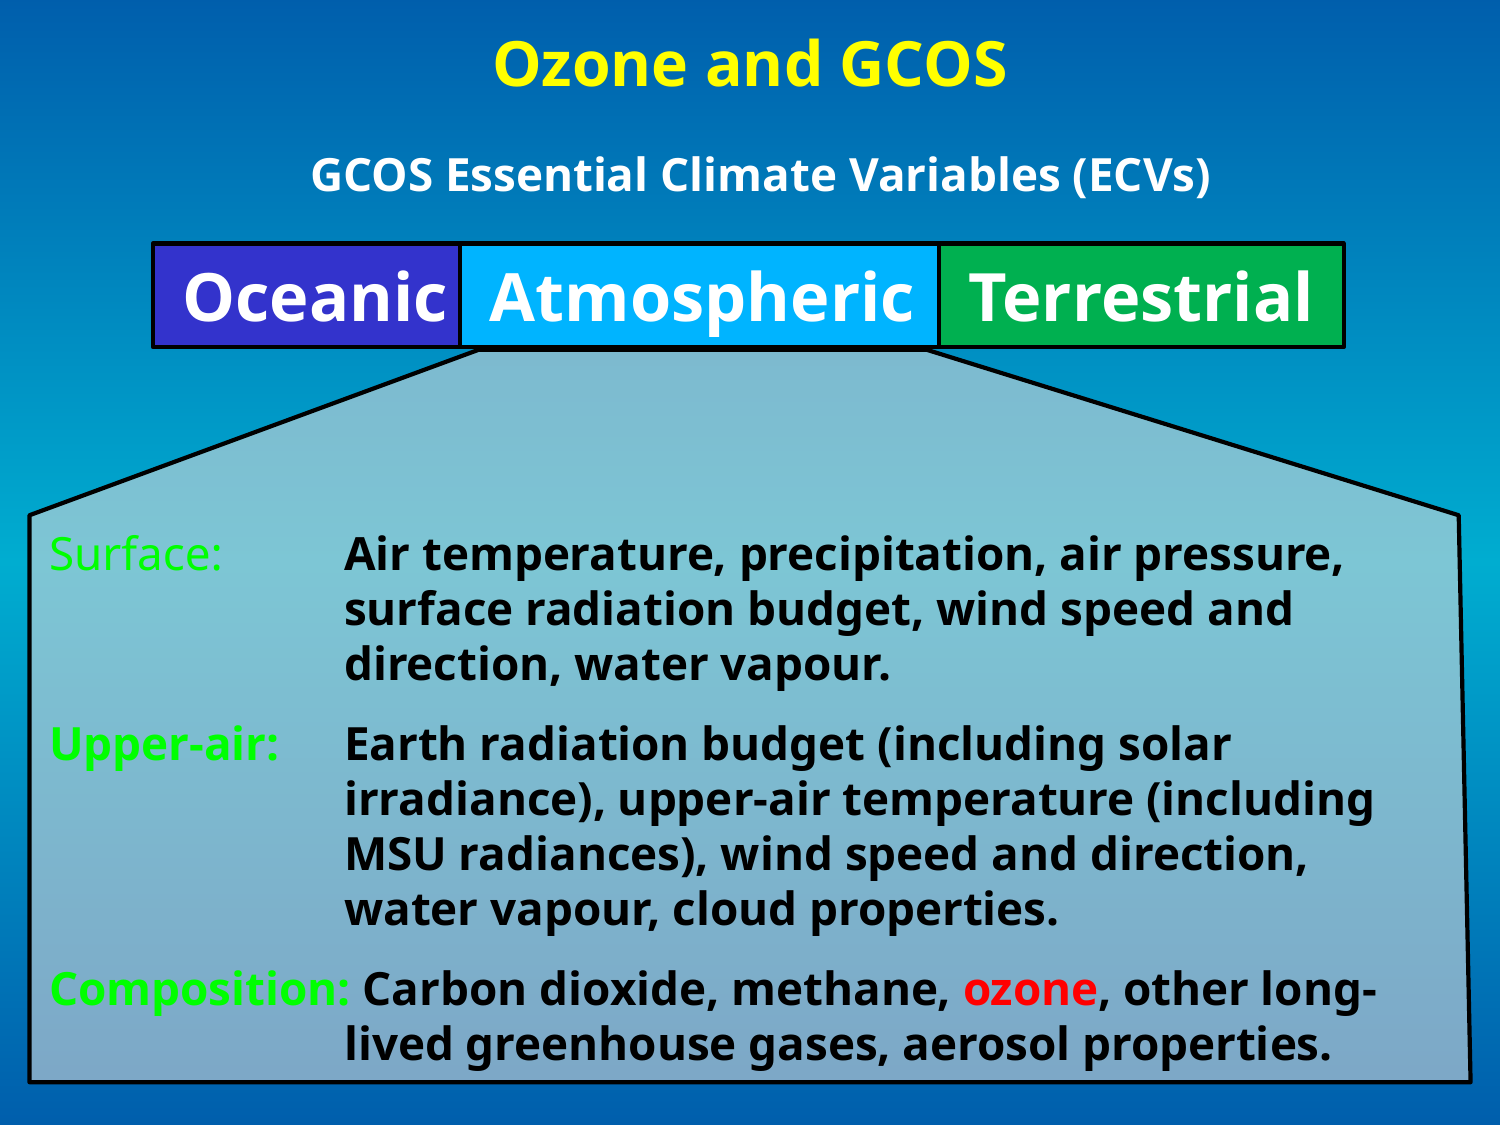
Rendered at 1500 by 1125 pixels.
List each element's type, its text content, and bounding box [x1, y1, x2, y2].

text_box Surface: Air temperature, precipitation, air pressure, surface radiation budget, wind speed and direction, water vapour. Upper-air: Earth radiation budget (including solar irradiance), upper-air temperature (including MSU radiances), wind speed and direction, water vapour, cloud properties. Composition: Carbon dioxide, methane, ozone, other long-lived greenhouse gases, aerosol properties. [34, 517, 1464, 1077]
text_box GCOS Essential Climate Variables (ECVs) [295, 138, 1227, 209]
text_box Atmospheric [460, 243, 938, 348]
text_box [29, 349, 1471, 1083]
text_box Terrestrial [938, 243, 1344, 348]
text_box Ozone and GCOS [0, 16, 1500, 106]
text_box Oceanic [152, 243, 460, 348]
